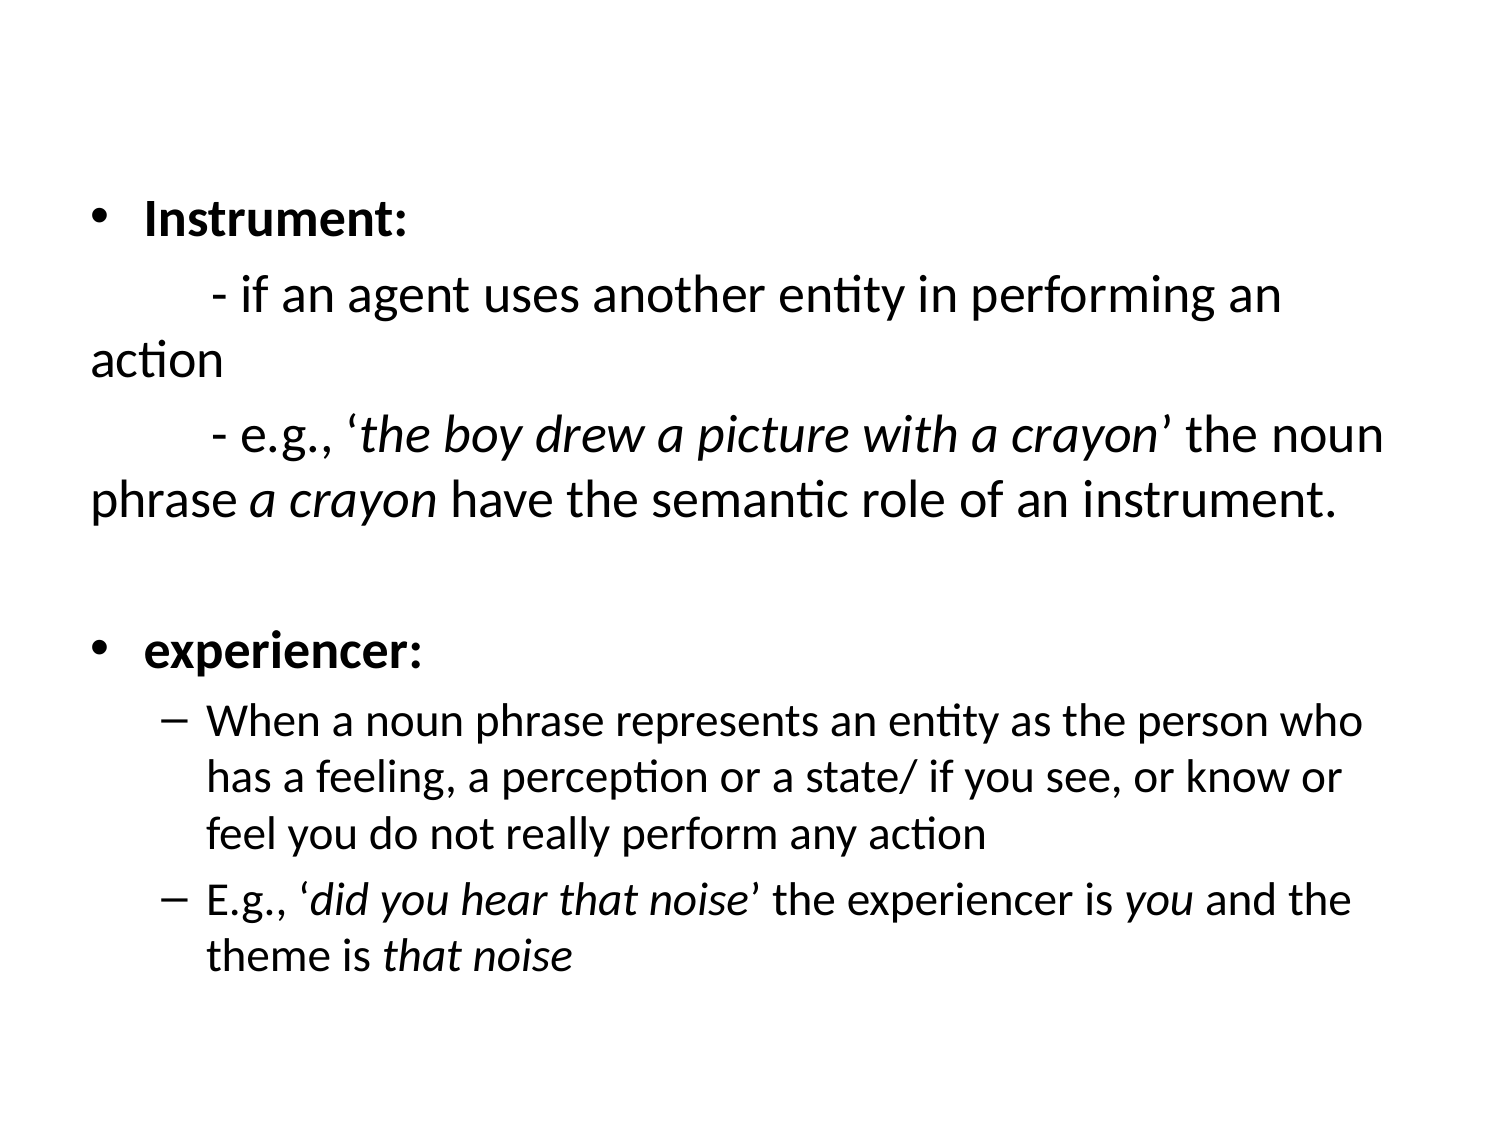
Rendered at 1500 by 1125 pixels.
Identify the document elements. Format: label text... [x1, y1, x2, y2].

list Instrument: - if an agent uses another entity in performing an action - e.g., ‘the boy drew a picture with a crayon’ the noun phrase a crayon have the semantic role of an instrument. experiencer: When a noun phrase represents an entity as the person who has a feeling, a perception or a state/ if you see, or know or feel you do not really perform any action E.g., ‘did you hear that noise’ the experiencer is you and the theme is that noise [75, 174, 1425, 1005]
